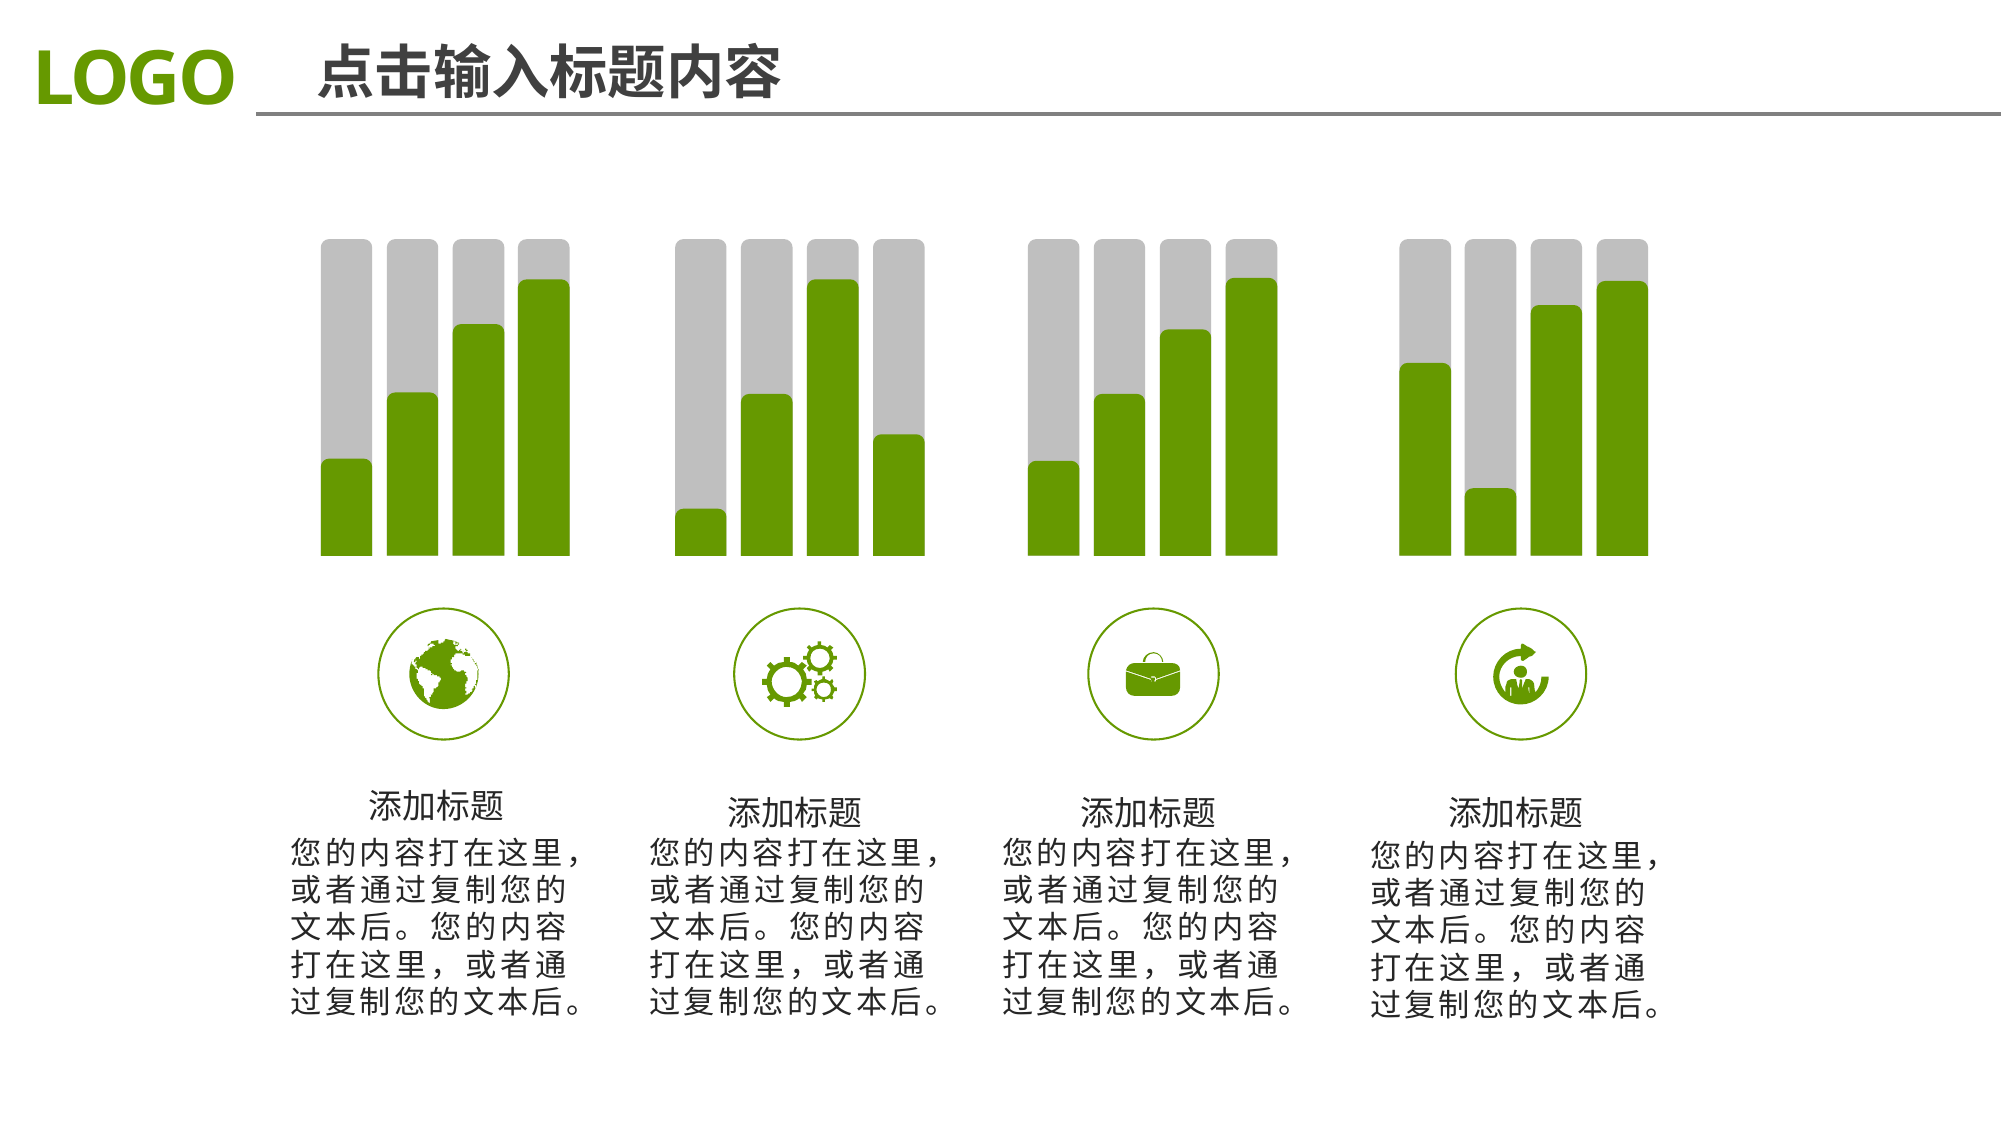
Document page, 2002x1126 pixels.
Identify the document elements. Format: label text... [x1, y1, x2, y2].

text_box [386, 239, 439, 400]
text_box [1596, 239, 1649, 288]
text_box [1027, 239, 1080, 468]
text_box [517, 239, 570, 287]
text_box [1142, 652, 1164, 662]
text_box 您的内容打在这里，或者通过复制您的文本后。您的内容打在这里，或者通过复制您的文本后。 [633, 824, 942, 1028]
text_box 添加标题 [1432, 764, 1742, 835]
text_box [1464, 488, 1517, 556]
text_box [675, 239, 727, 514]
text_box 添加标题 [711, 764, 1021, 835]
text_box 您的内容打在这里，或者通过复制您的文本后。您的内容打在这里，或者通过复制您的文本后。 [274, 824, 583, 1028]
text_box [452, 324, 505, 556]
text_box 您的内容打在这里，或者通过复制您的文本后。您的内容打在这里，或者通过复制您的文本后。 [1353, 827, 1662, 1031]
text_box [806, 279, 859, 556]
text_box [1530, 305, 1583, 556]
text_box 点击输入标题内容 [279, 27, 820, 113]
text_box [409, 638, 479, 710]
text_box [1493, 643, 1549, 705]
text_box [873, 434, 925, 556]
text_box [873, 239, 925, 439]
text_box [740, 393, 793, 556]
text_box [1093, 239, 1146, 401]
text_box [1399, 239, 1452, 370]
text_box [517, 279, 570, 556]
text_box [806, 239, 859, 287]
text_box [1399, 362, 1452, 556]
text_box 添加标题 [1064, 764, 1374, 835]
text_box [1530, 239, 1583, 312]
text_box [378, 608, 509, 740]
text_box [1125, 663, 1181, 696]
text_box [1088, 608, 1219, 740]
text_box [1159, 329, 1212, 556]
text_box [740, 239, 793, 401]
text_box 添加标题 [353, 758, 662, 829]
text_box [675, 508, 727, 556]
text_box [1225, 239, 1278, 284]
text_box [1464, 239, 1517, 495]
text_box [1093, 393, 1146, 556]
text_box [1596, 280, 1649, 556]
text_box [452, 239, 505, 331]
text_box [1225, 277, 1278, 556]
text_box [1159, 239, 1212, 336]
text_box [734, 608, 866, 740]
text_box 您的内容打在这里，或者通过复制您的文本后。您的内容打在这里，或者通过复制您的文本后。 [986, 824, 1295, 1028]
text_box [320, 458, 373, 556]
text_box [1455, 608, 1587, 740]
text_box [1027, 460, 1080, 556]
text_box [320, 239, 373, 466]
text_box [762, 641, 837, 707]
text_box [386, 392, 439, 556]
